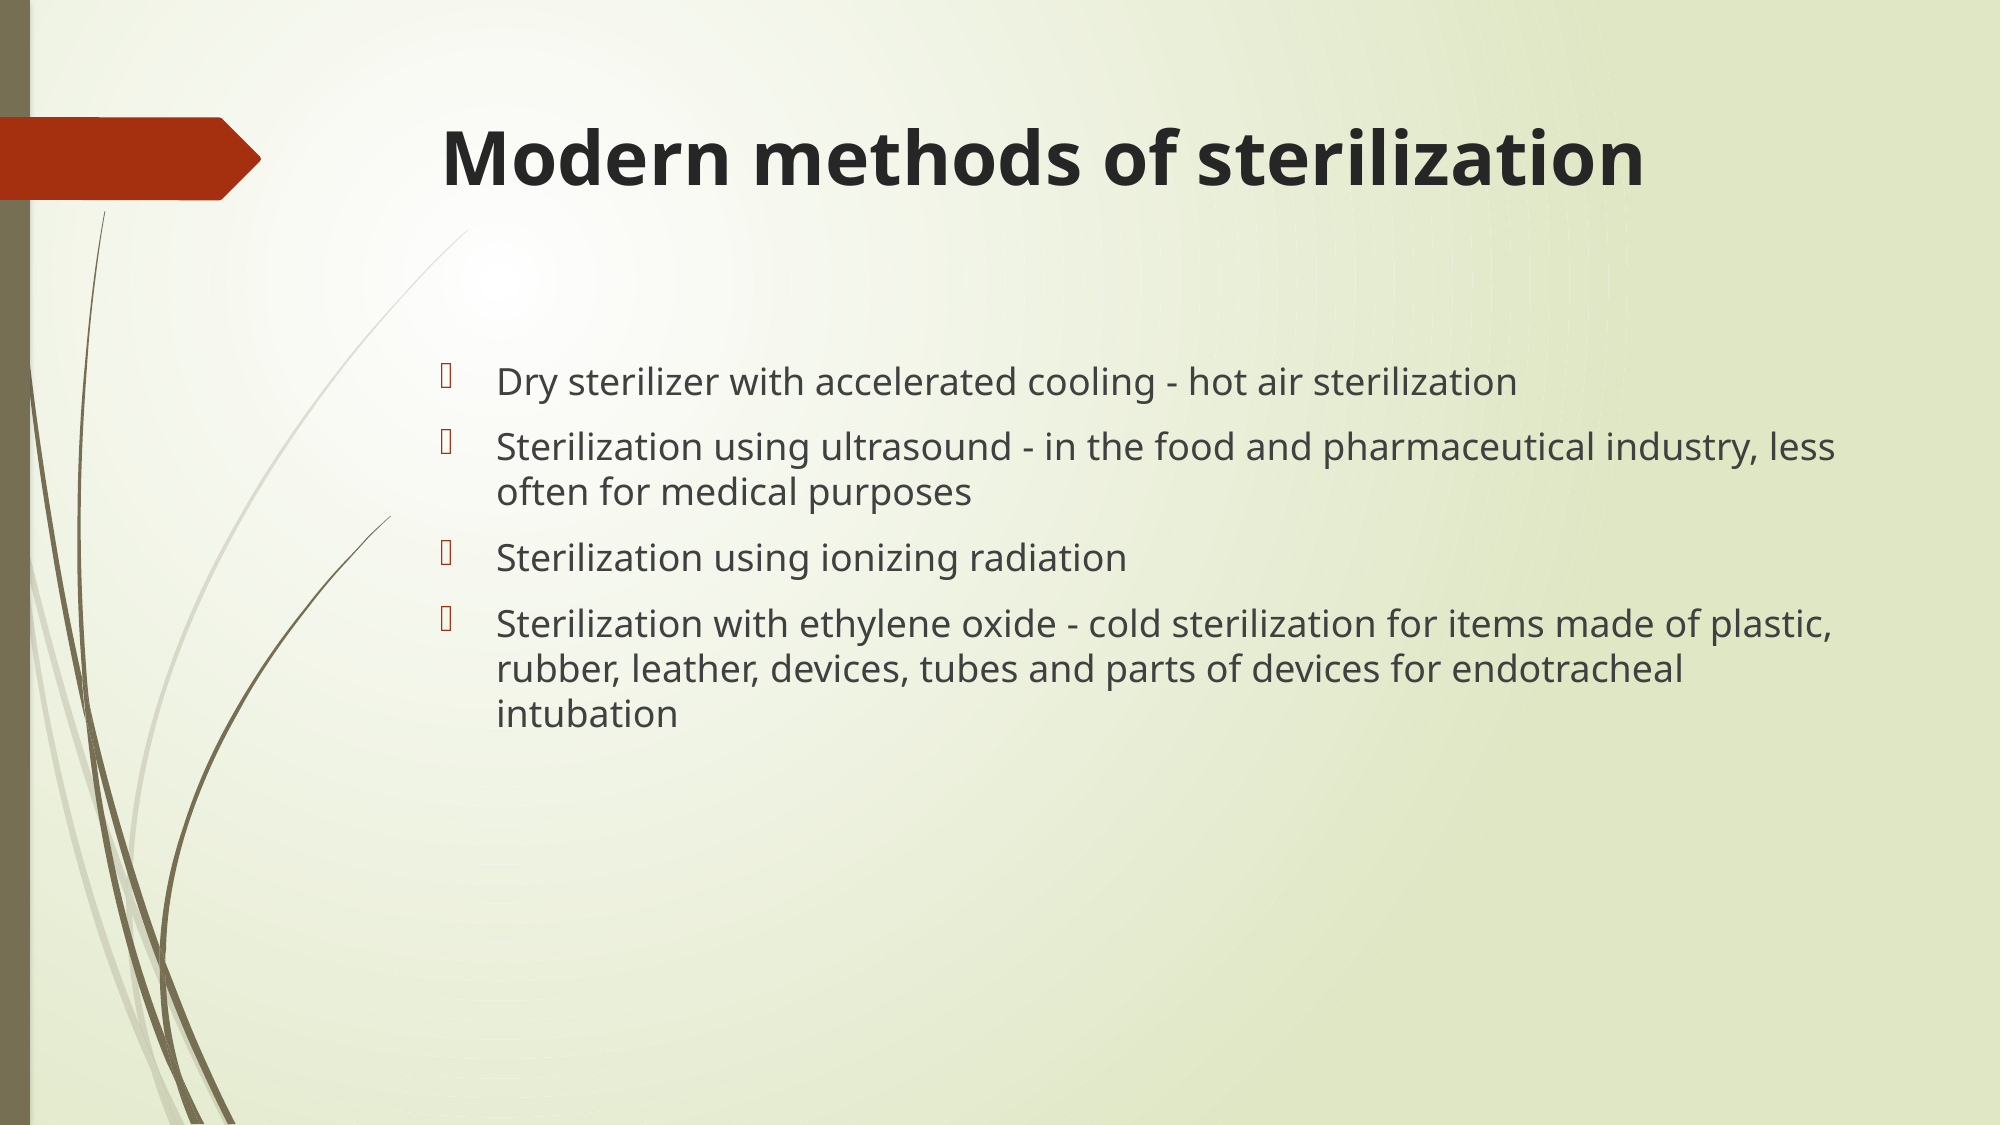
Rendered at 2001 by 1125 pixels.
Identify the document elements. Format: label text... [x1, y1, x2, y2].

list Dry sterilizer with accelerated cooling - hot air sterilization Sterilization using ultrasound - in the food and pharmaceutical industry, less often for medical purposes Sterilization using ionizing radiation Sterilization with ethylene oxide - cold sterilization for items made of plastic, rubber, leather, devices, tubes and parts of devices for endotracheal intubation [424, 350, 1888, 970]
title Modern methods of sterilization [425, 102, 1888, 313]
